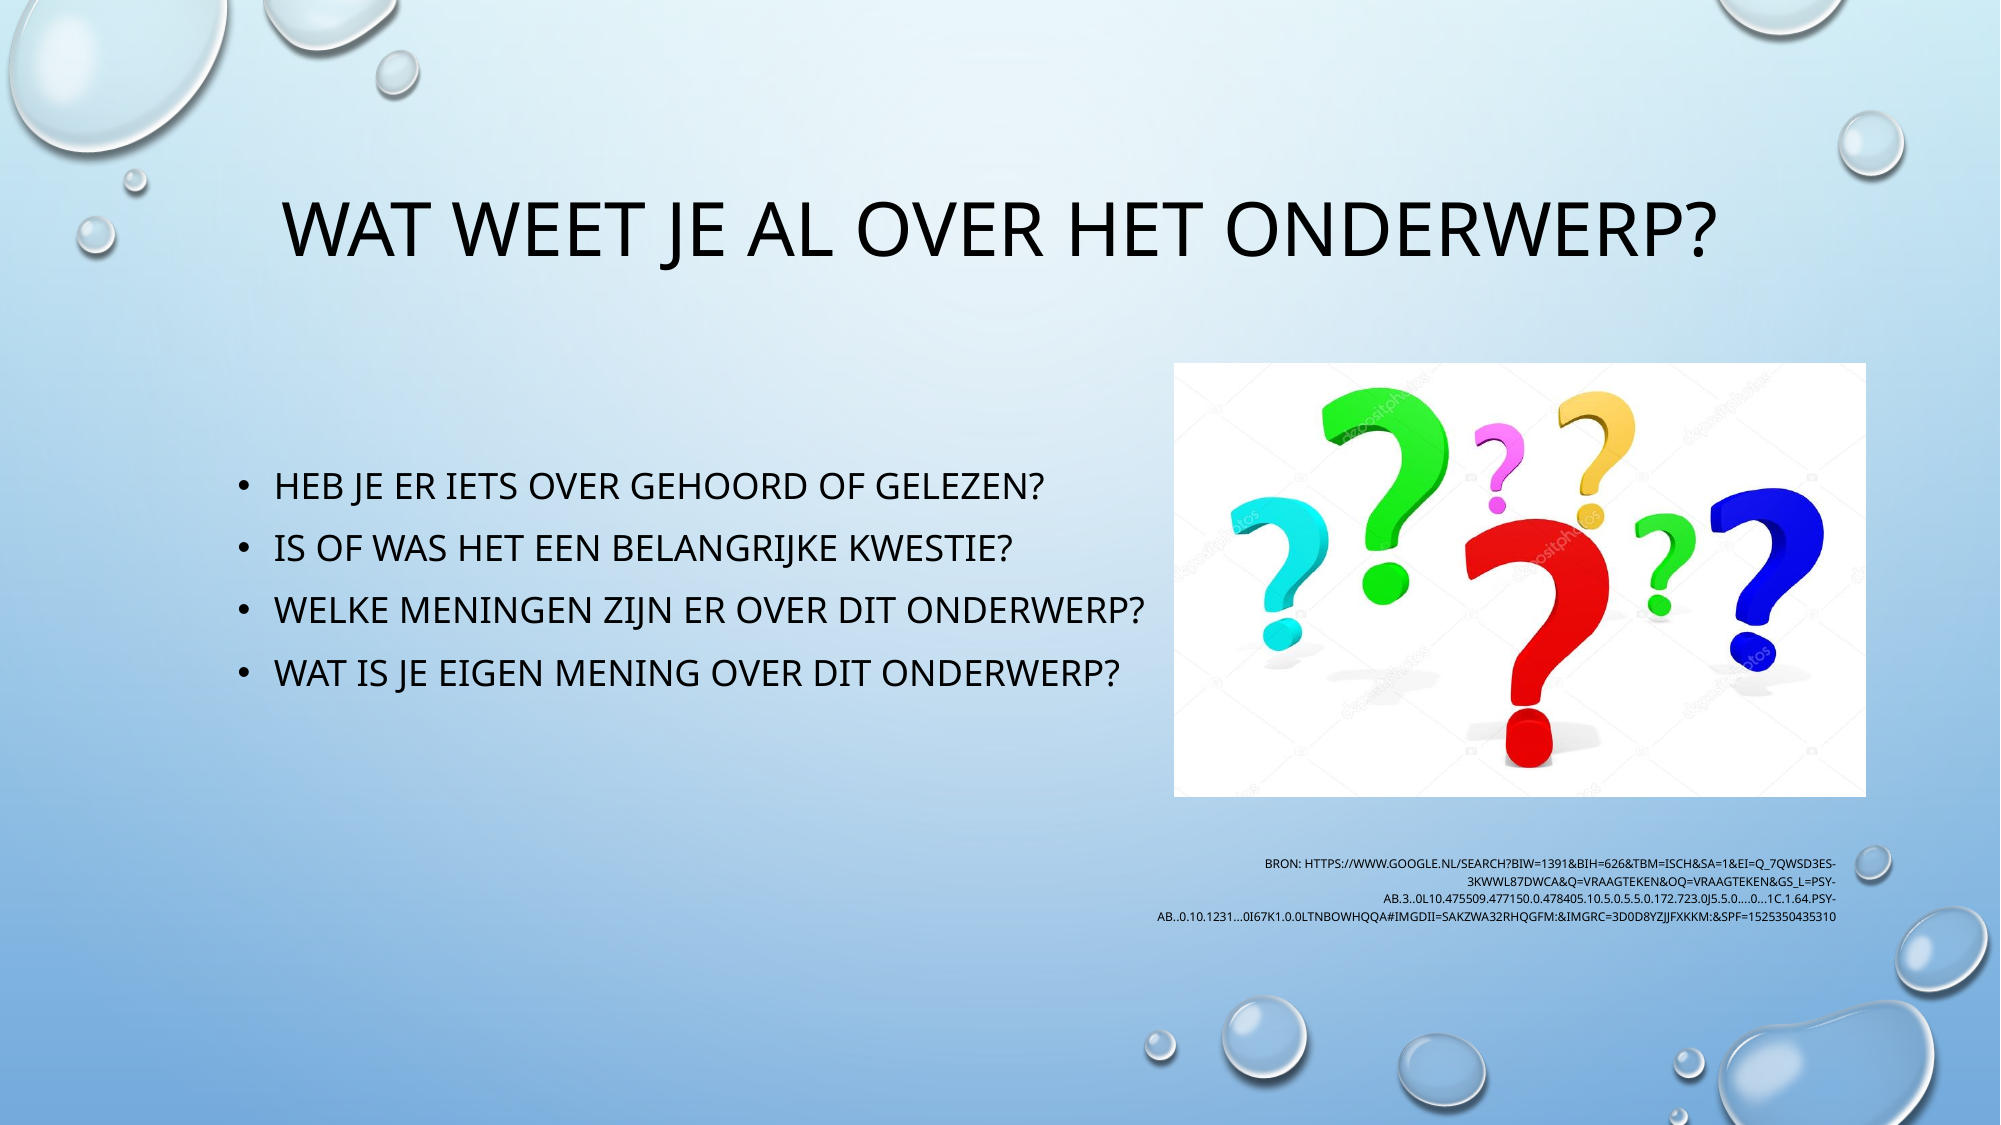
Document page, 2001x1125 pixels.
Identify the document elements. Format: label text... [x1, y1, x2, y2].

picture [0, 0, 2000, 1125]
list Heb je er iets over gehoord of gelezen? Is of was het een belangrijke kwestie? Welke meningen zijn er over dit onderwerp? Wat is je eigen mening over dit onderwerp? Bron: https://www.google.nl/search?biw=1391&bih=626&tbm=isch&sa=1&ei=Q_7qWsD3Es-3kwWL87DwCA&q=vraagteken&oq=vraagteken&gs_l=psy-ab.3..0l10.475509.477150.0.478405.10.5.0.5.5.0.172.723.0j5.5.0....0...1c.1.64.psy-ab..0.10.1231...0i67k1.0.0LtNBowHqQA#imgdii=saKzWA32rhqgFM:&imgrc=3d0d8YZJjfXKkM:&spf=1525350435310 [149, 388, 1850, 950]
title Wat weet je al over het onderwerp? [149, 101, 1851, 364]
